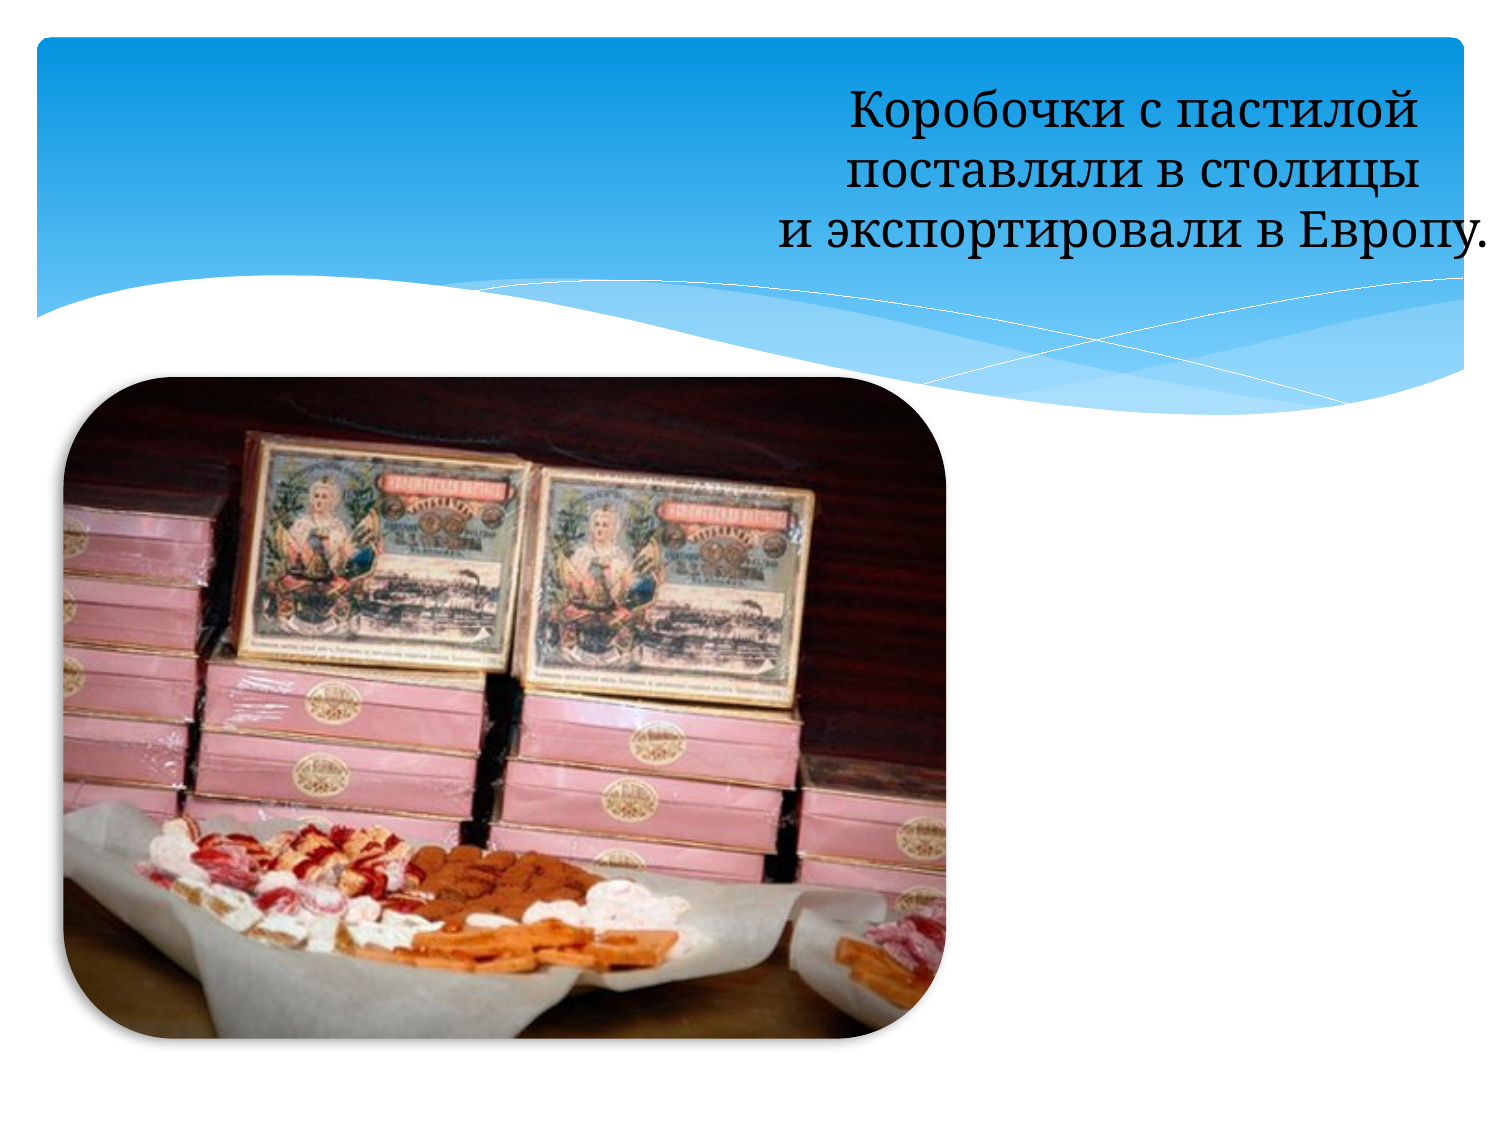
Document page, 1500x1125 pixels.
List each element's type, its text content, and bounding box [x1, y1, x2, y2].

picture [63, 376, 947, 1039]
text_box Коробочки с пастилой поставляли в столицы и экспортировали в Европу. [764, 70, 1500, 265]
